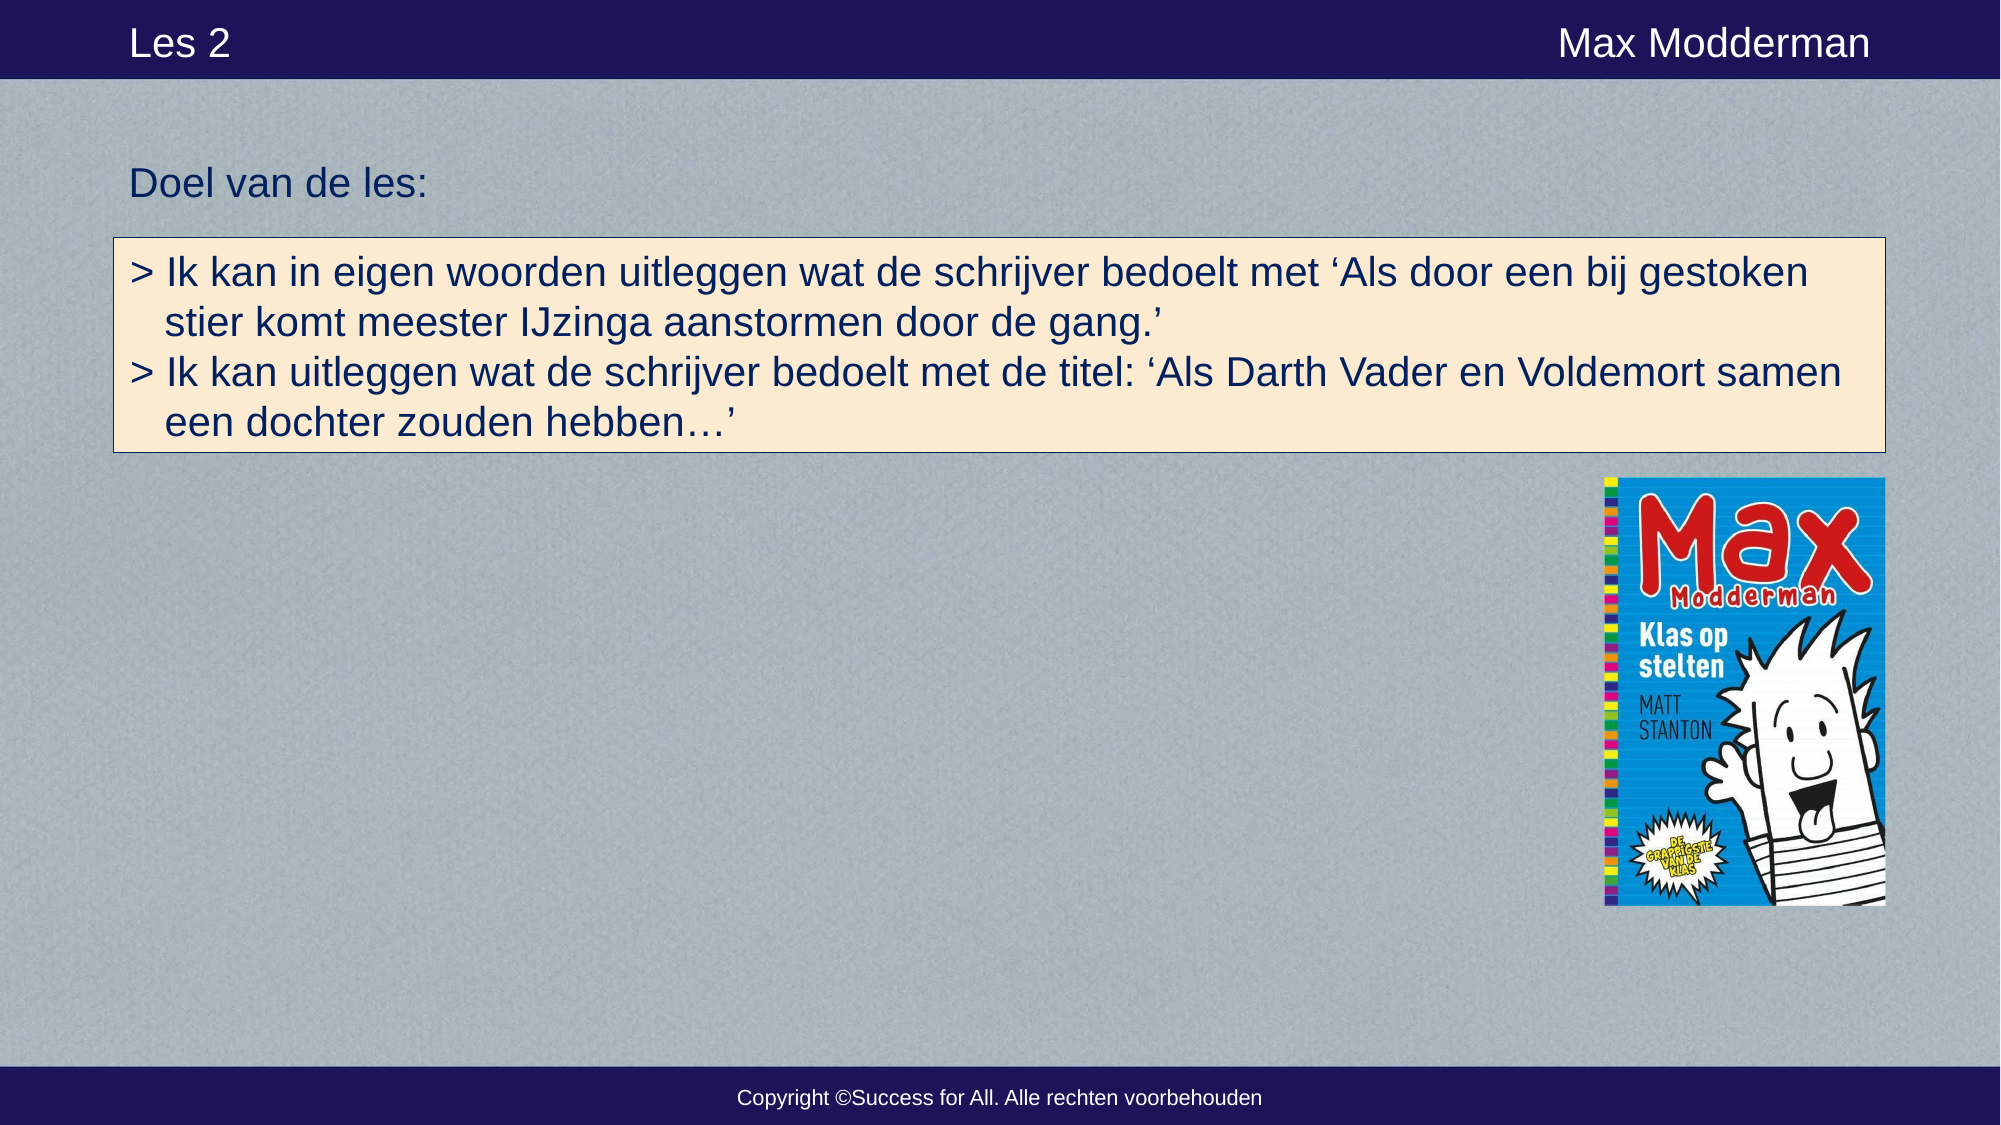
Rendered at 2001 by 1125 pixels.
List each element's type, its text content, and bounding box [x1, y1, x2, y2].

text_box > Ik kan in eigen woorden uitleggen wat de schrijver bedoelt met ‘Als door een bij gestoken stier komt meester IJzinga aanstormen door de gang.’ > Ik kan uitleggen wat de schrijver bedoelt met de titel: ‘Als Darth Vader en Voldemort samen een dochter zouden hebben…’ [113, 237, 1886, 453]
picture [0, 0, 2001, 1125]
text_box Les 2 [114, 8, 354, 73]
text_box Max Modderman [999, 8, 1886, 123]
text_box Copyright ©Success for All. Alle rechten voorbehouden [0, 1076, 2000, 1125]
text_box Doel van de les: [113, 148, 1635, 214]
